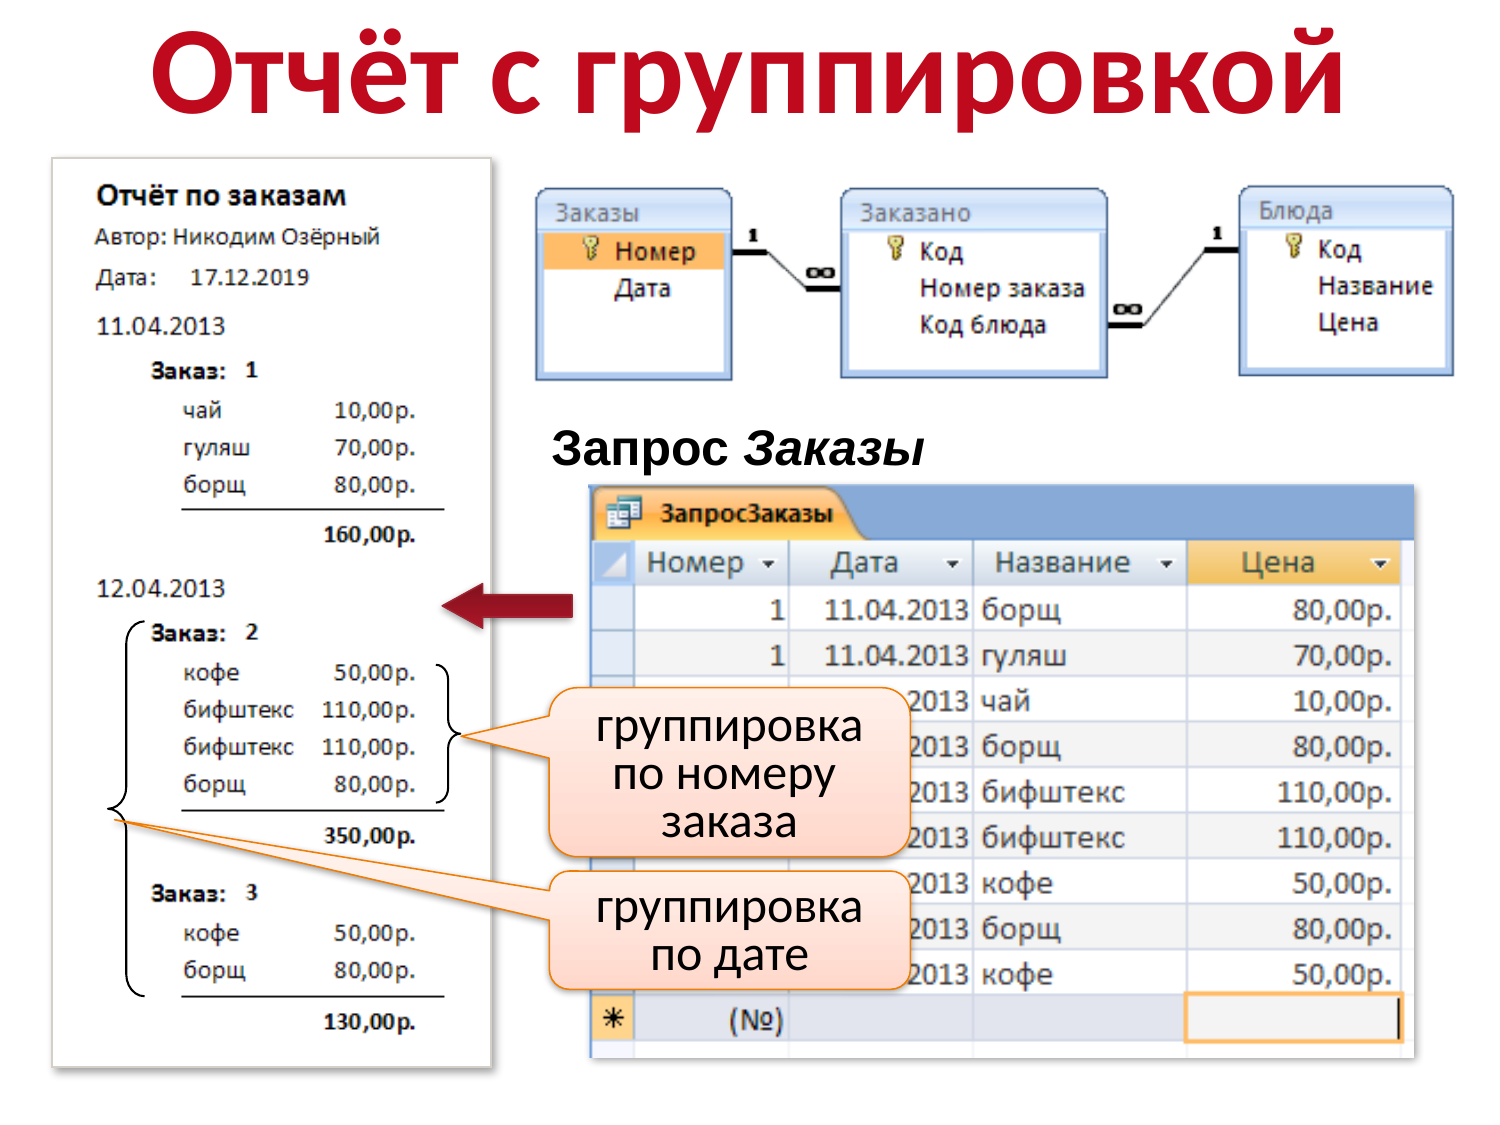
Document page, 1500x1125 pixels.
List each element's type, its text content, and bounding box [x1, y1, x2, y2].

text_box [107, 621, 911, 997]
text_box [495, 593, 573, 618]
picture [506, 172, 1500, 416]
title Отчёт с группировкой [0, 0, 1500, 127]
text_box Запрос Заказы [536, 424, 940, 484]
picture [588, 484, 1414, 1058]
picture [52, 158, 491, 1067]
